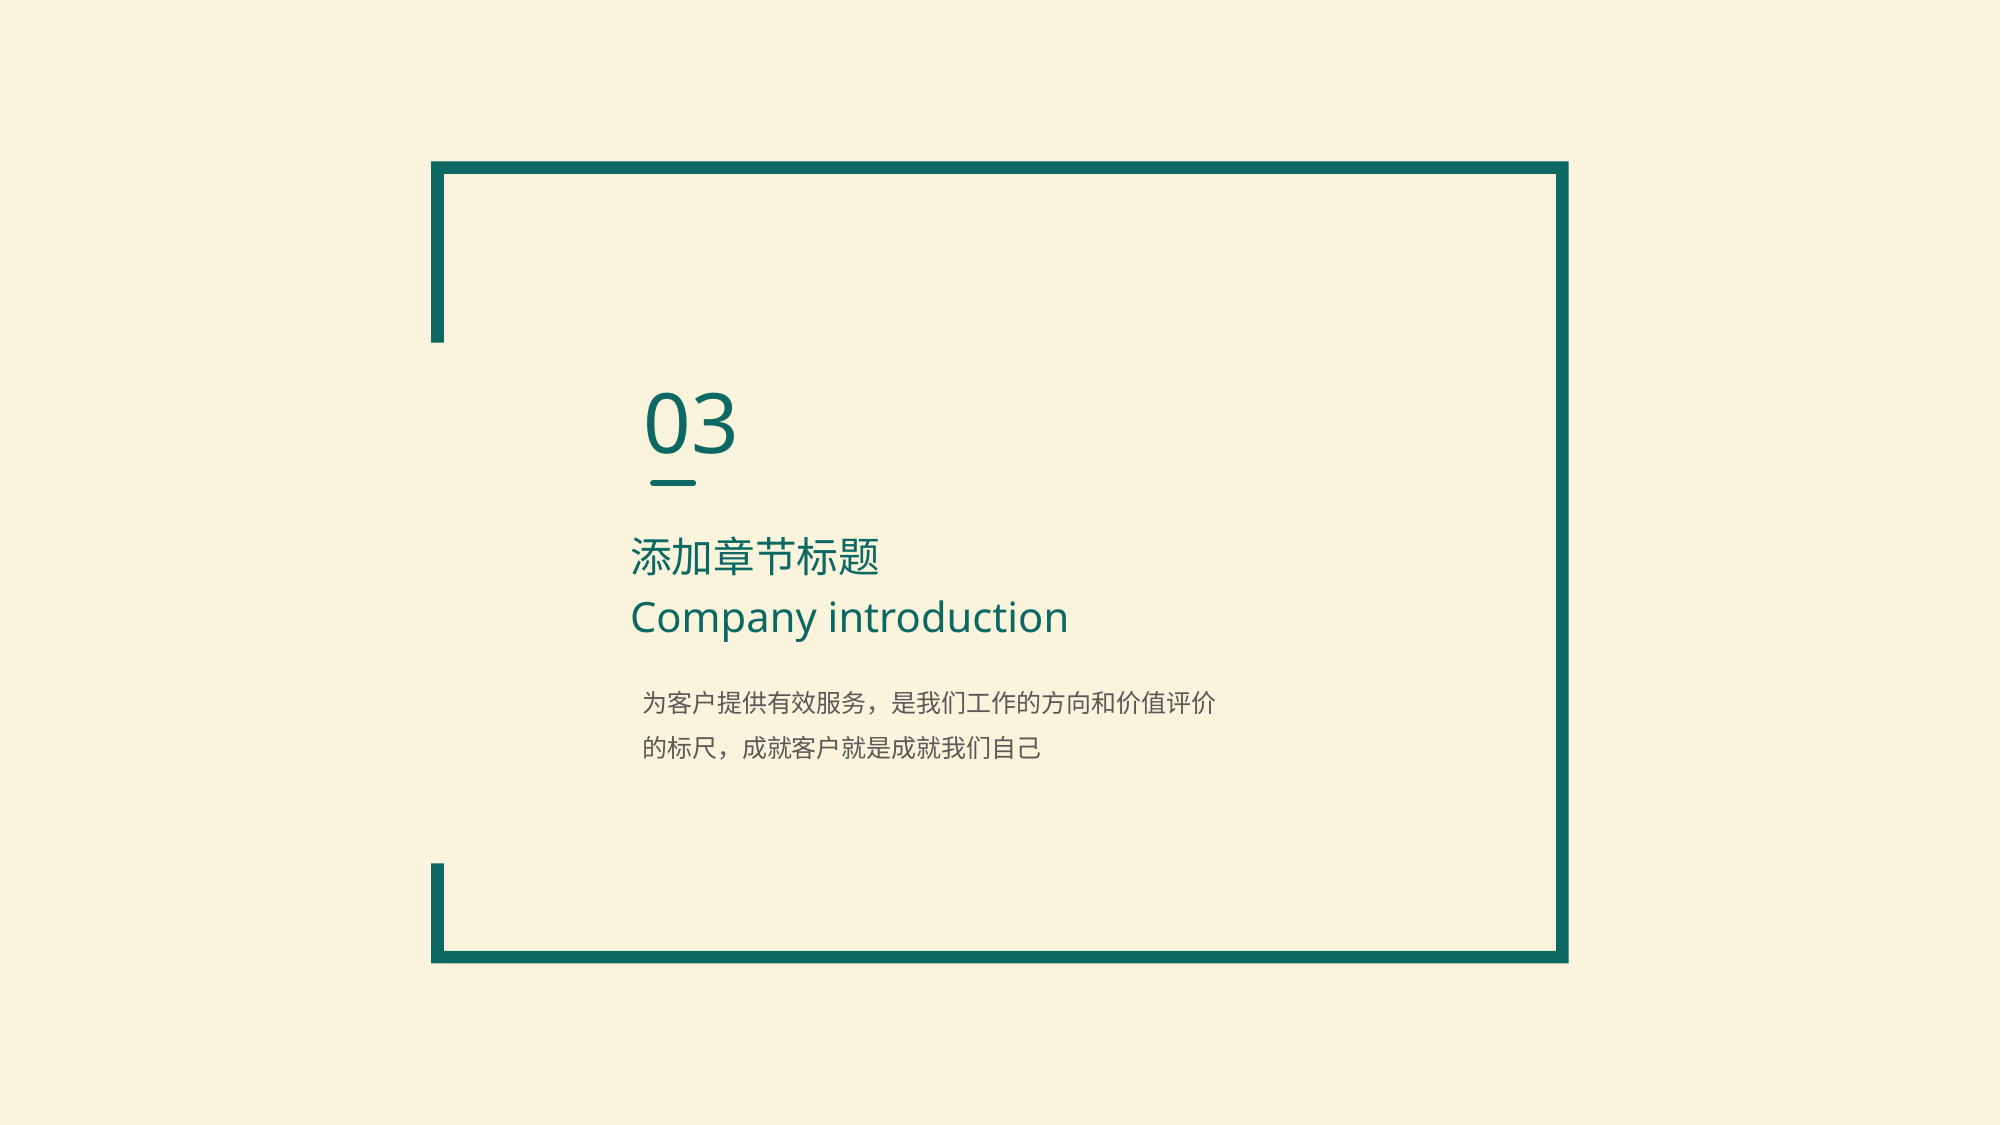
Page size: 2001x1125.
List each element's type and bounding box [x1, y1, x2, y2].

text_box [0, 161, 1569, 964]
